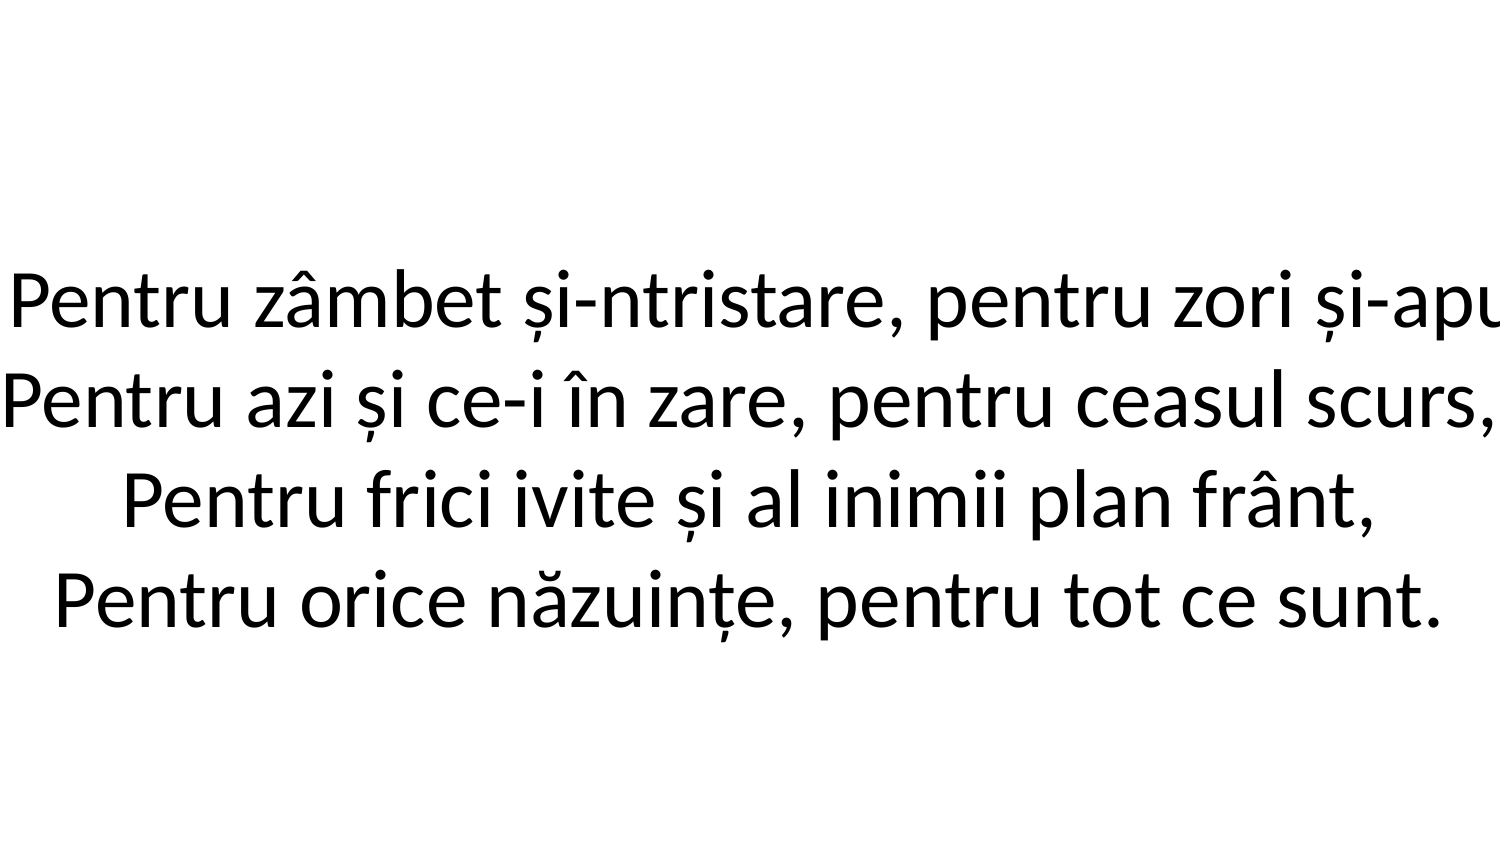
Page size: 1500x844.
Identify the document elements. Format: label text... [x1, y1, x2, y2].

text_box 1. Pentru zâmbet și-ntristare, pentru zori și-apus, Pentru azi și ce-i în zare, pentru ceasul scurs, Pentru frici ivite și al inimii plan frânt, Pentru orice năzuințe, pentru tot ce sunt. [0, 192, 1500, 652]
